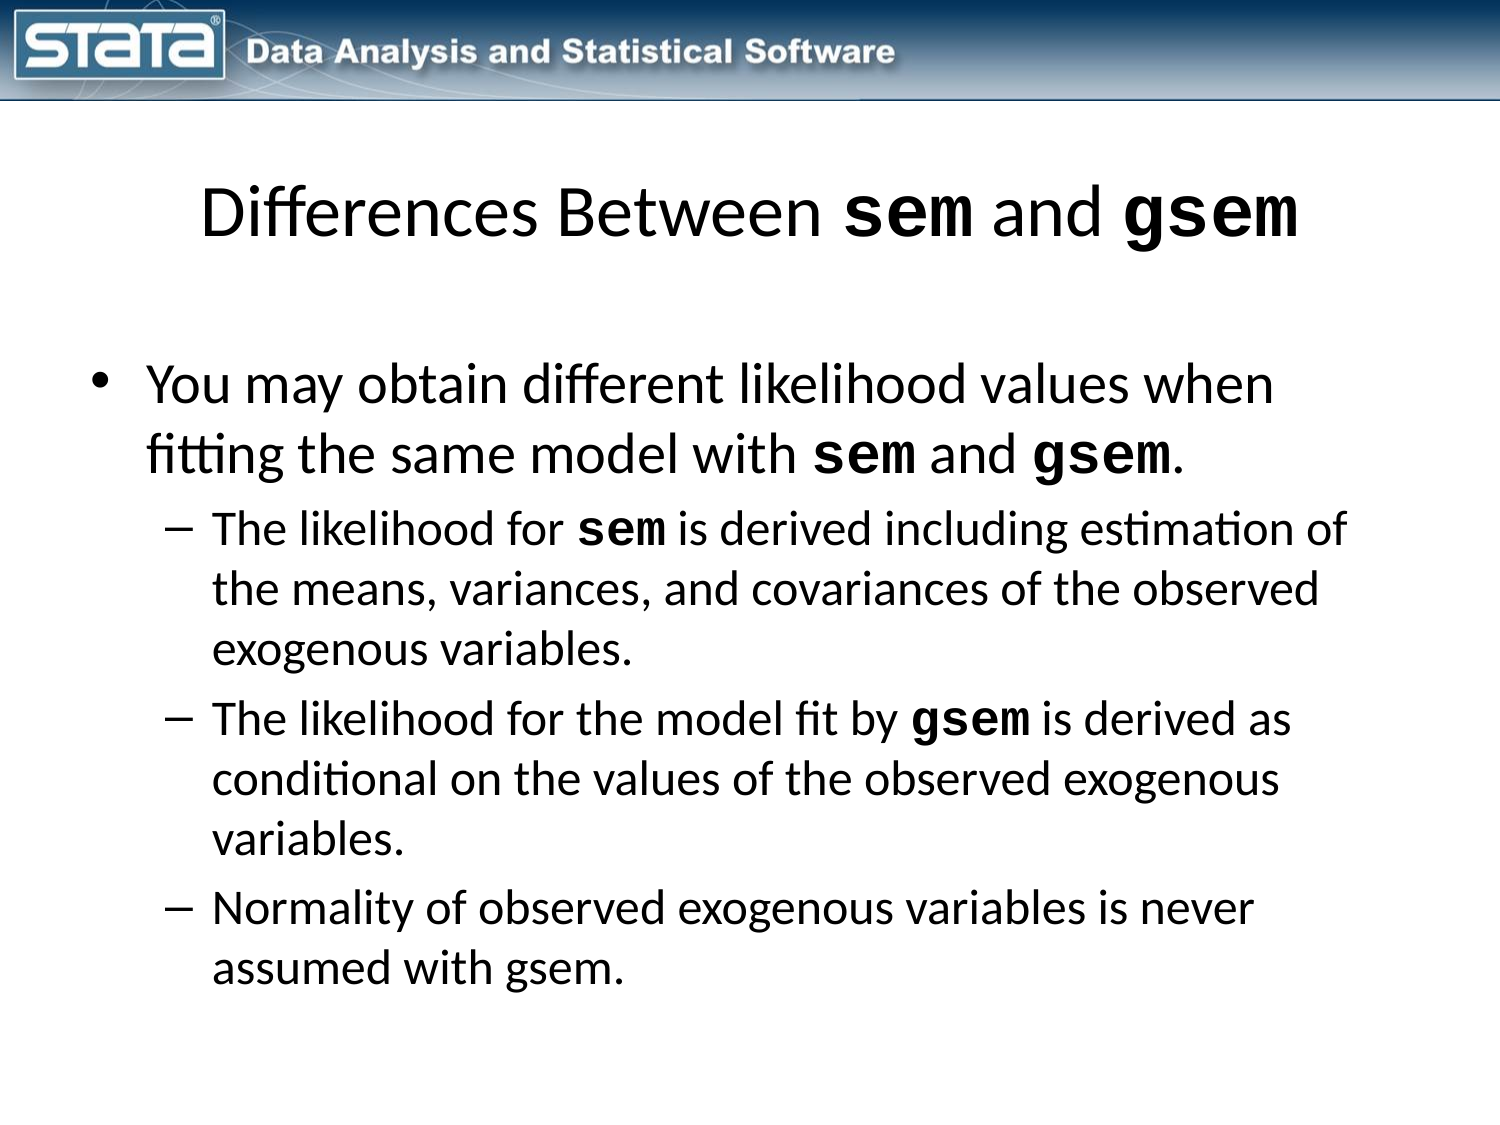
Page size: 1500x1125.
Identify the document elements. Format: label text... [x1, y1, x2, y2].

list You may obtain different likelihood values when fitting the same model with sem and gsem. The likelihood for sem is derived including estimation of the means, variances, and covariances of the observed exogenous variables. The likelihood for the model fit by gsem is derived as conditional on the values of the observed exogenous variables. Normality of observed exogenous variables is never assumed with gsem. [75, 337, 1425, 1088]
title Differences Between sem and gsem [75, 125, 1425, 288]
picture [0, 0, 1500, 101]
